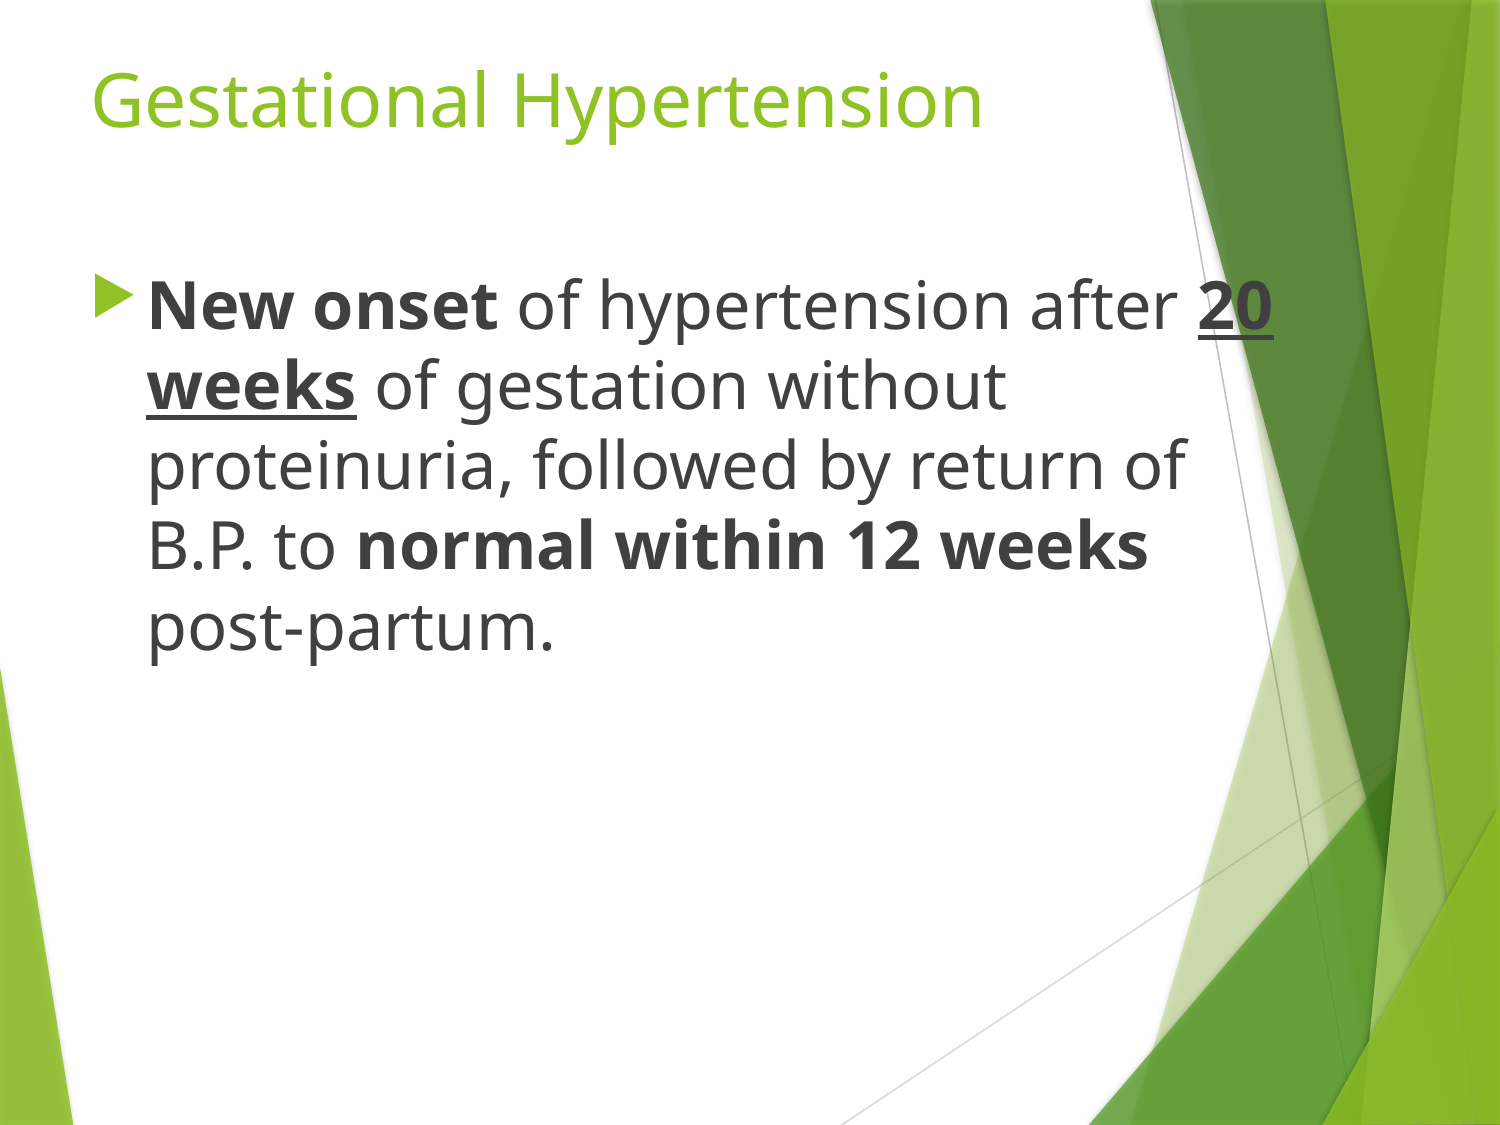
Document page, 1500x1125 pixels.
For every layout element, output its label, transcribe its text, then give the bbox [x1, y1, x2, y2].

title Gestational Hypertension [75, 45, 1300, 255]
list New onset of hypertension after 20 weeks of gestation without proteinuria, followed by return of B.P. to normal within 12 weeks post-partum. [75, 255, 1300, 767]
